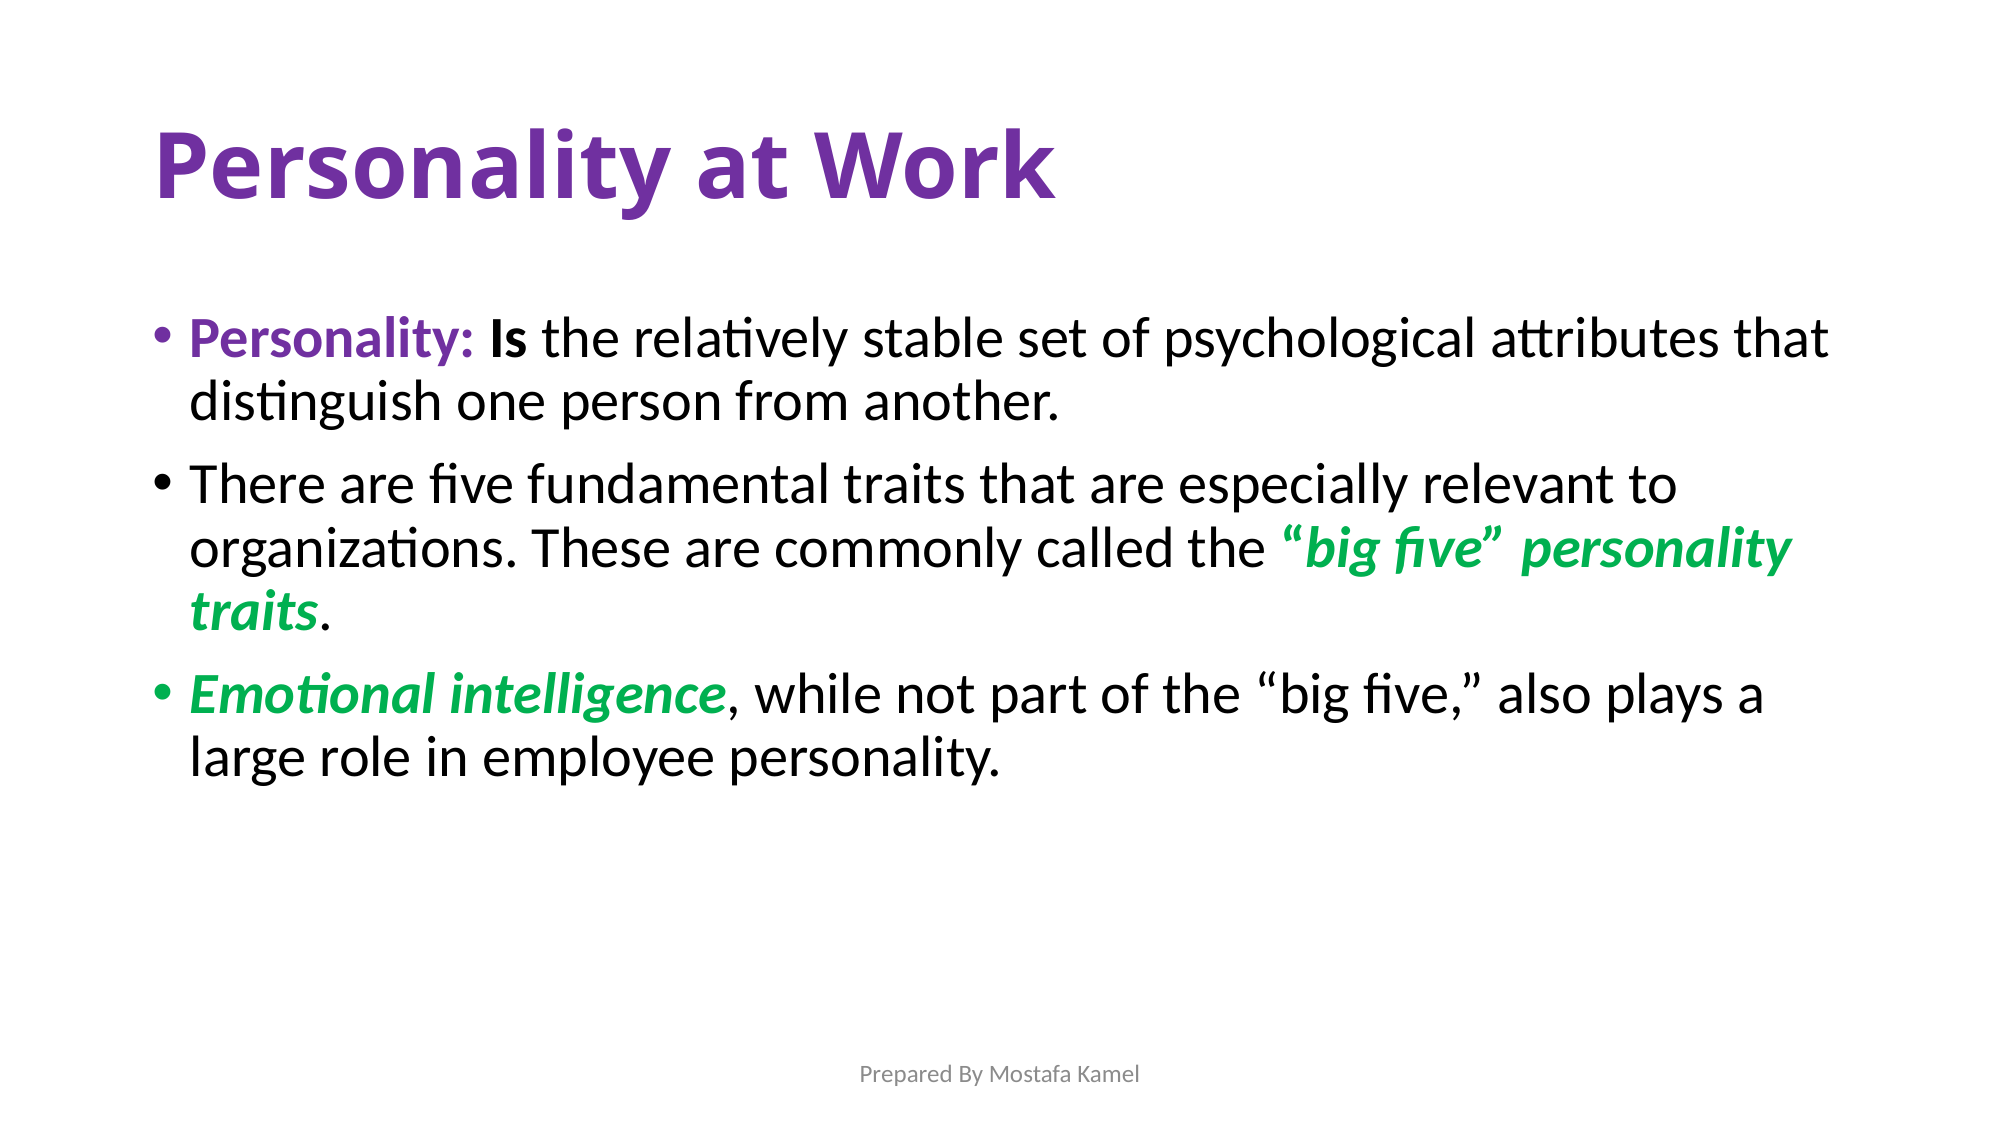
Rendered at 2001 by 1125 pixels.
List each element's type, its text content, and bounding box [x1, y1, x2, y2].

footer Prepared By Mostafa Kamel [662, 1042, 1338, 1103]
title Personality at Work [137, 59, 1863, 278]
list Personality: Is the relatively stable set of psychological attributes that distinguish one person from another. There are five fundamental traits that are especially relevant to organizations. These are commonly called the “big five” personality traits. Emotional intelligence, while not part of the “big five,” also plays a large role in employee personality. [137, 299, 1863, 1014]
